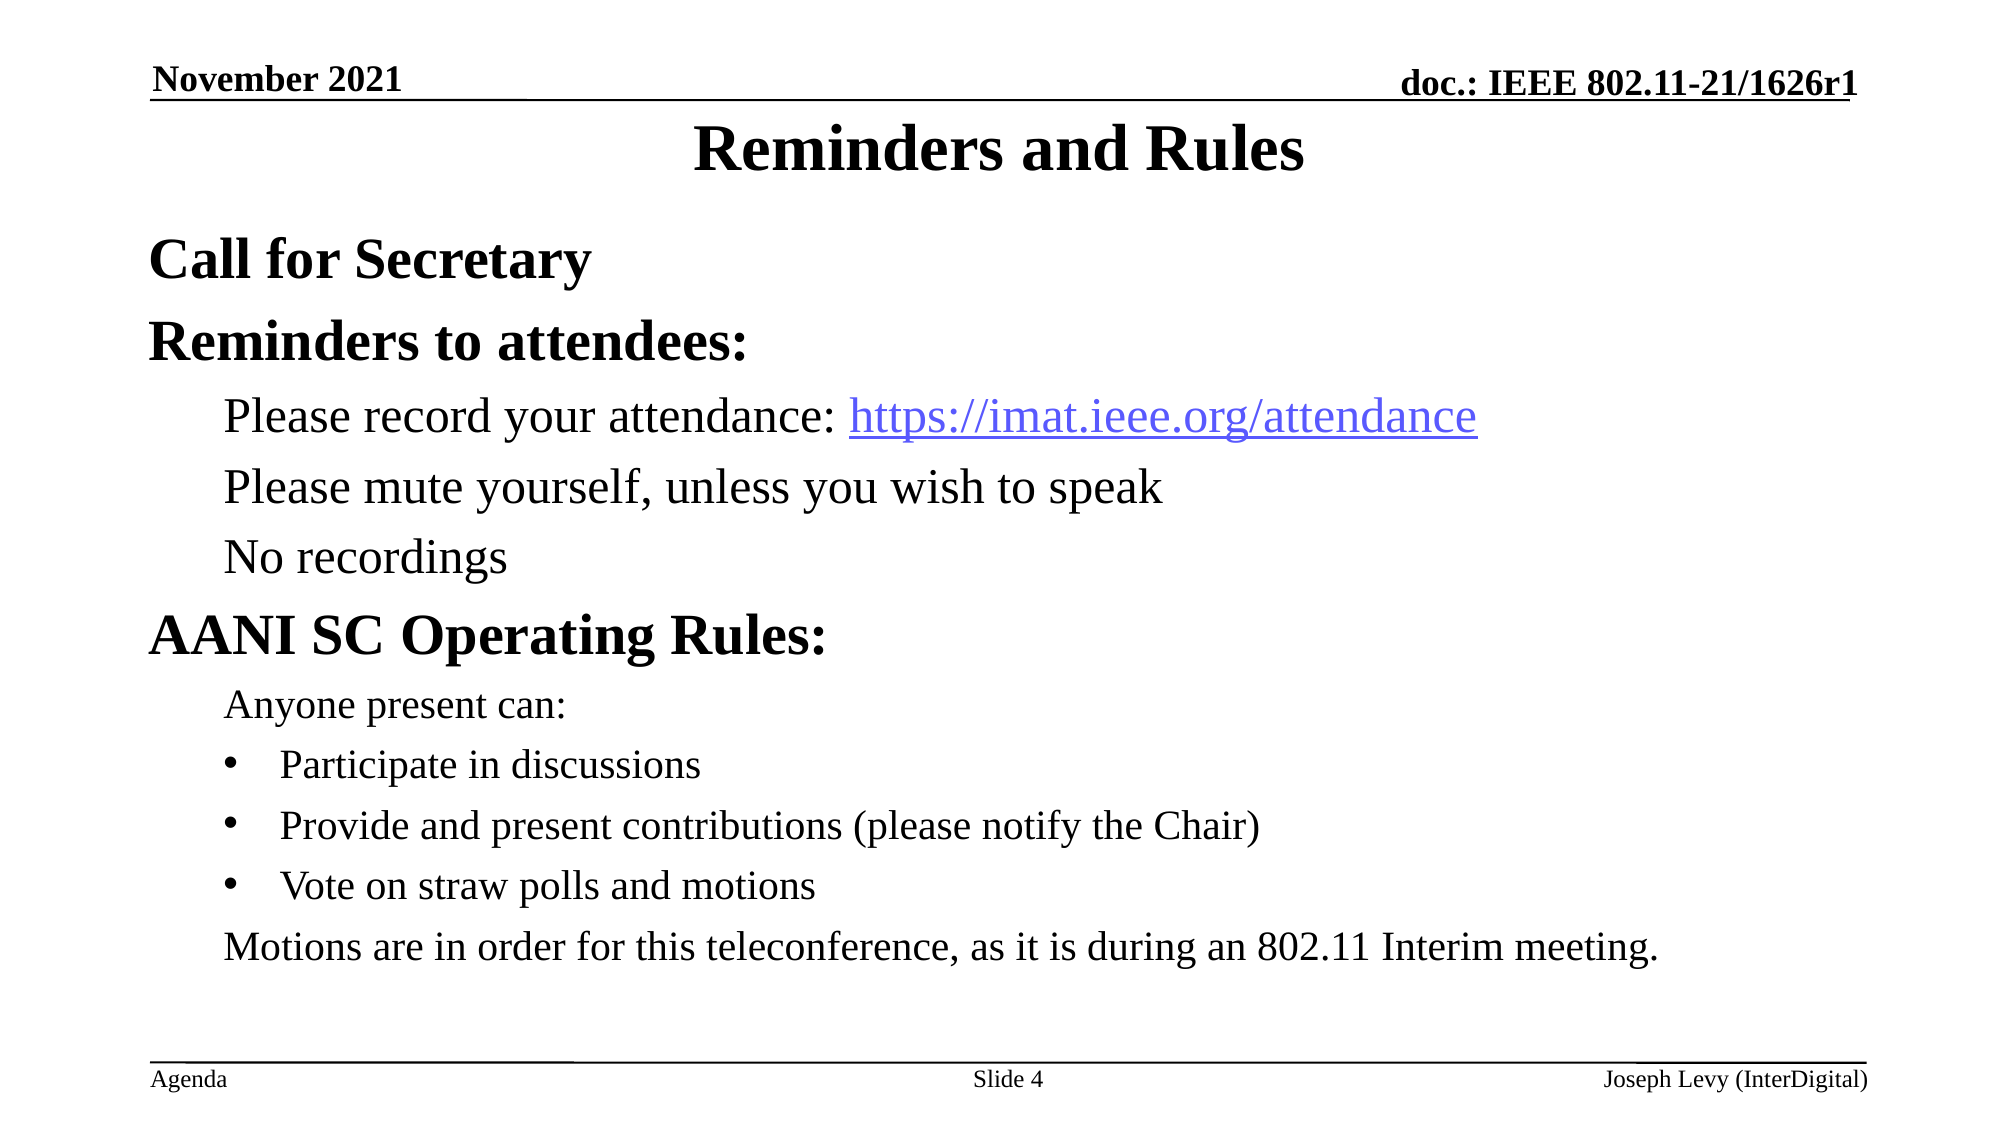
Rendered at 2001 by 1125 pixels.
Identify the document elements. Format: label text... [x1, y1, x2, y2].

list Call for Secretary Reminders to attendees: Please record your attendance: https://imat.ieee.org/attendance Please mute yourself, unless you wish to speak No recordings AANI SC Operating Rules: Anyone present can: Participate in discussions Provide and present contributions (please notify the Chair) Vote on straw polls and motions Motions are in order for this teleconference, as it is during an 802.11 Interim meeting. [132, 212, 1963, 1063]
title Reminders and Rules [149, 112, 1850, 176]
slide_number Slide 4 [950, 1061, 1067, 1123]
footer Joseph Levy (InterDigital) [1171, 1061, 1869, 1093]
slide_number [152, 54, 563, 100]
